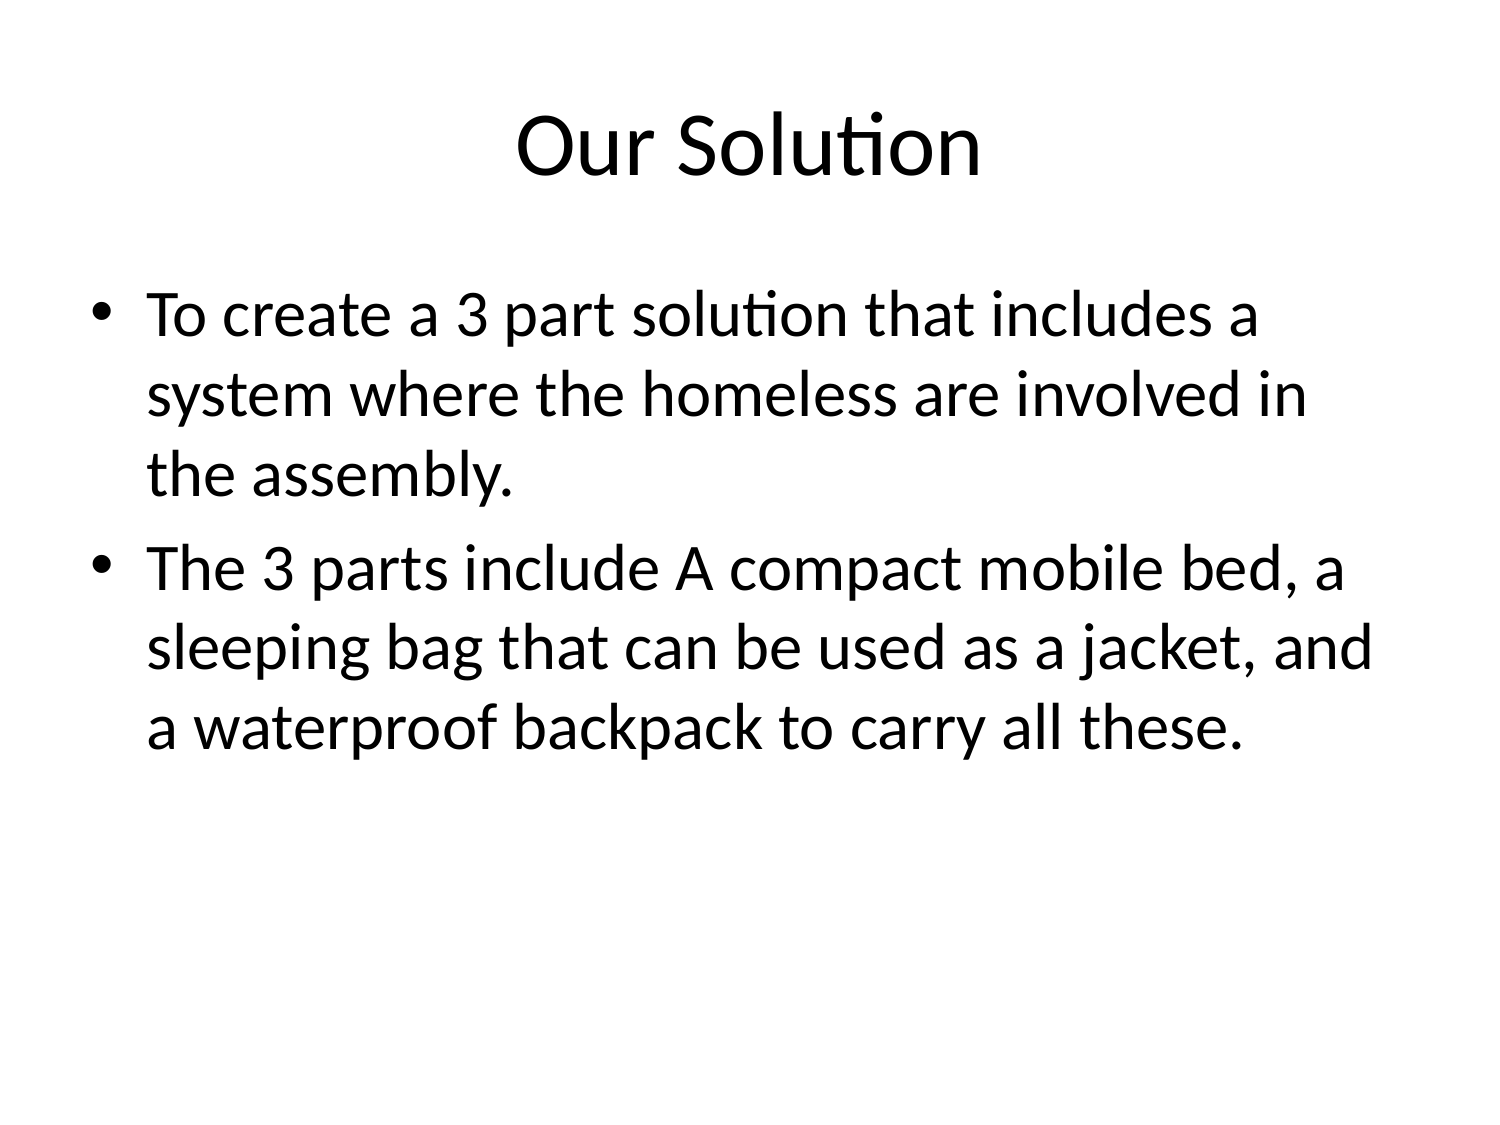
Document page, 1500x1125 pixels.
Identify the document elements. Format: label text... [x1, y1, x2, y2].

list To create a 3 part solution that includes a system where the homeless are involved in the assembly. The 3 parts include A compact mobile bed, a sleeping bag that can be used as a jacket, and a waterproof backpack to carry all these. [75, 262, 1425, 1005]
title Our Solution [75, 45, 1425, 233]
